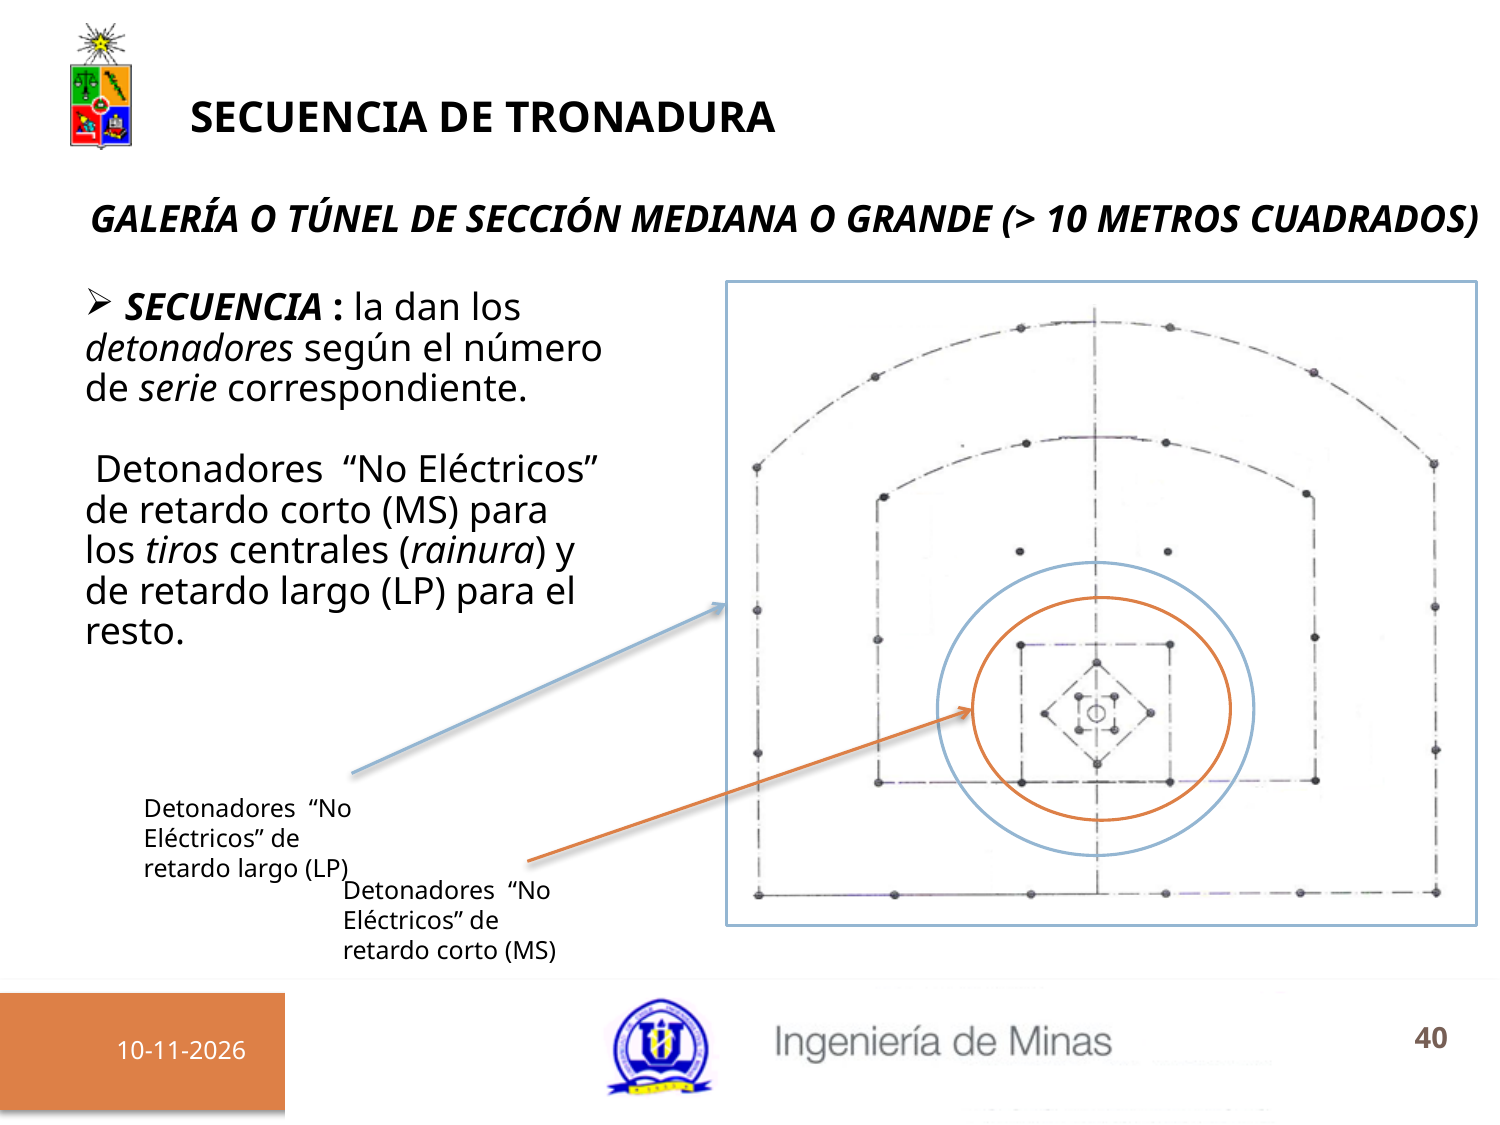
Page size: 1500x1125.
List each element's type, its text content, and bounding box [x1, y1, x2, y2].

picture [285, 980, 1500, 1125]
text_box Detonadores “No Eléctricos” de retardo largo (LP) [128, 785, 481, 890]
text_box SECUENCIA : la dan los detonadores según el número de serie correspondiente. Detonadores “No Eléctricos” de retardo corto (MS) para los tiros centrales (rainura) y de retardo largo (LP) para el resto. [70, 281, 622, 701]
text_box Secuencia de tronadura [175, 81, 1266, 148]
picture [69, 23, 132, 151]
text_box Galería o túnel de sección Mediana o Grande (> 10 metros cuadrados) [75, 187, 1496, 248]
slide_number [12, 995, 279, 1108]
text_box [351, 603, 727, 774]
picture [714, 304, 1466, 917]
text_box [527, 708, 973, 862]
text_box Detonadores “No Eléctricos” de retardo corto (MS) [328, 867, 680, 972]
text_box [725, 280, 1478, 927]
